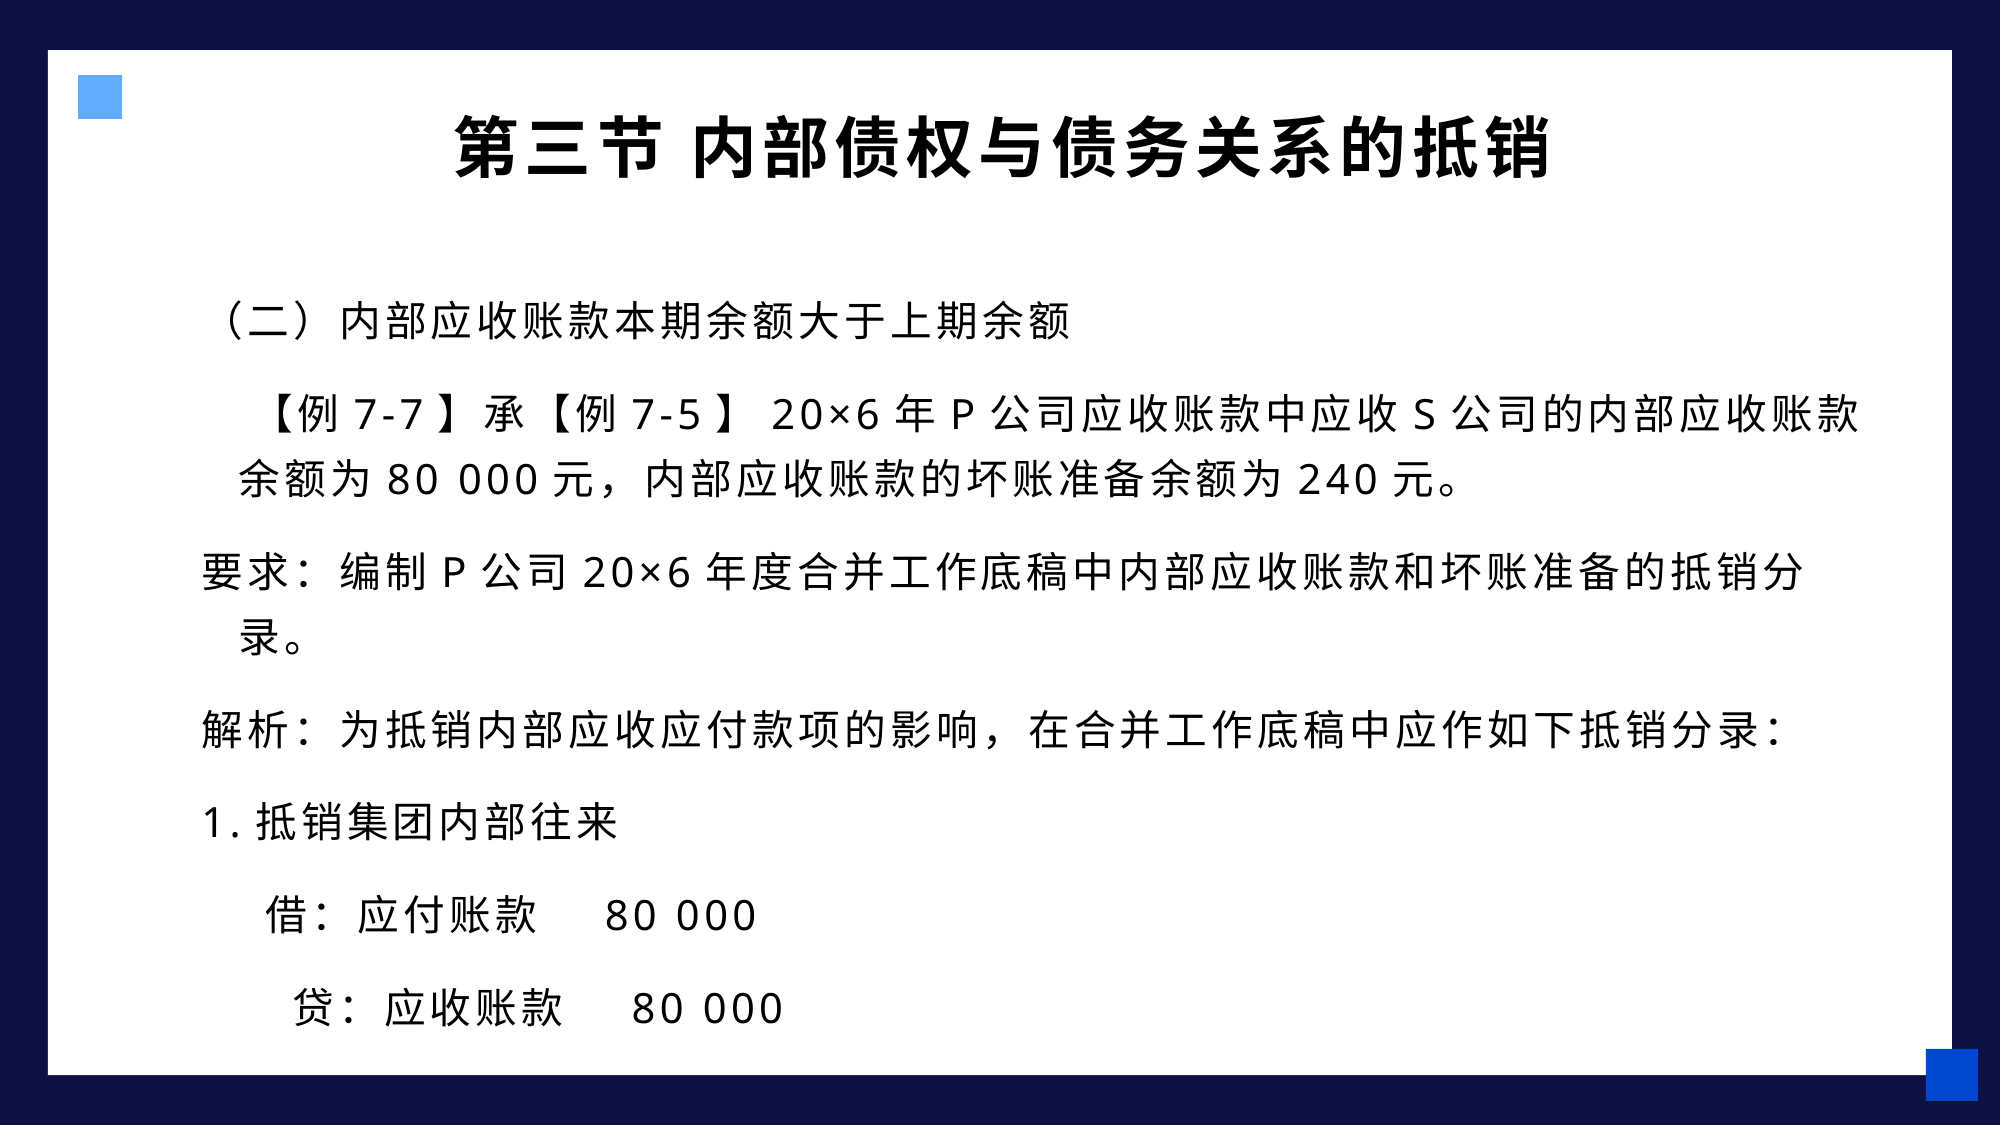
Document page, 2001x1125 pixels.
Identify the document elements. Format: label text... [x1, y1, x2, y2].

list （二）内部应收账款本期余额大于上期余额 【例7-7】承【例7-5】20×6年P公司应收账款中应收S公司的内部应收账款余额为80 000元，内部应收账款的坏账准备余额为240元。 要求：编制P公司20×6年度合并工作底稿中内部应收账款和坏账准备的抵销分录。 解析：为抵销内部应收应付款项的影响，在合并工作底稿中应作如下抵销分录： 1.抵销集团内部往来 借：应付账款 80 000 贷：应收账款 80 000 [184, 279, 1896, 845]
text_box 第三节 内部债权与债务关系的抵销 [376, 75, 1625, 200]
